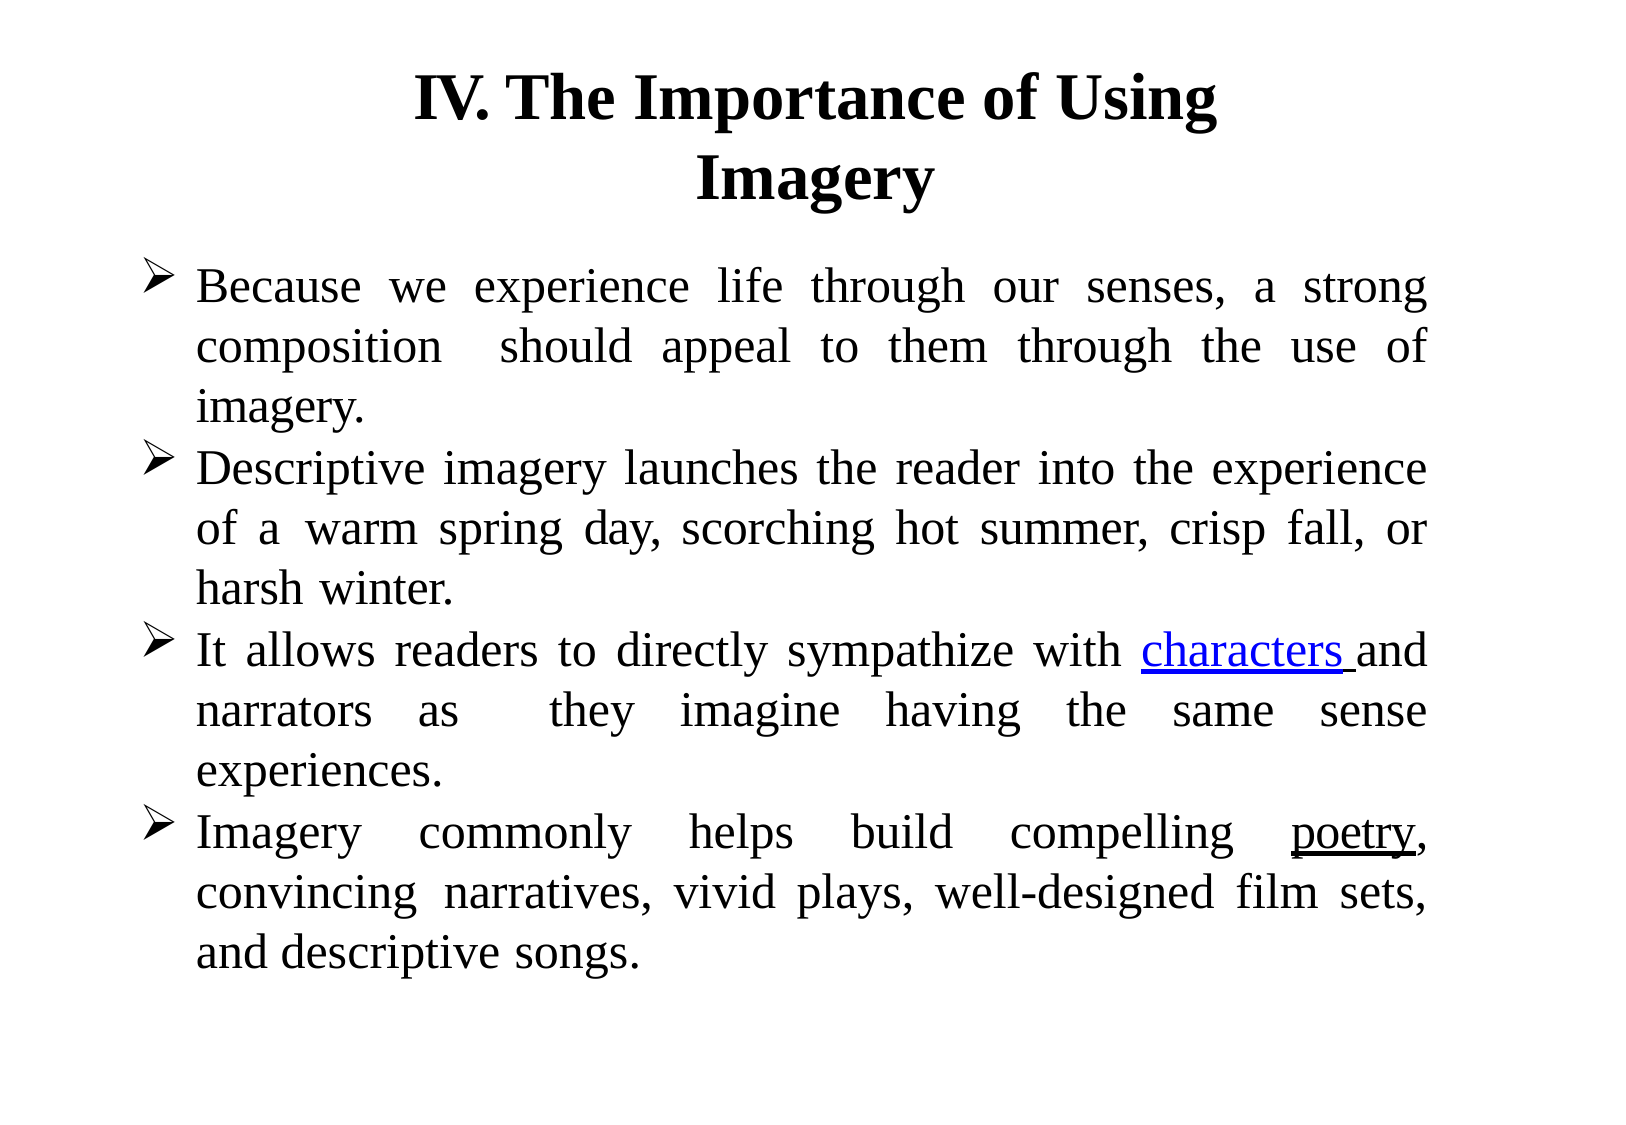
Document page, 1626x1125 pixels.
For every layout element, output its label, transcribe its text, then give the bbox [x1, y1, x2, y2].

text_box Because we experience life through our senses, a strong composition should appeal to them through the use of imagery. Descriptive imagery launches the reader into the experience of a warm spring day, scorching hot summer, crisp fall, or harsh winter. It allows readers to directly sympathize with characters and narrators as they imagine having the same sense experiences. Imagery commonly helps build compelling poetry, convincing narratives, vivid plays, well-designed film sets, and descriptive songs. [137, 249, 1479, 979]
title IV. The Importance of Using Imagery [287, 36, 1342, 227]
